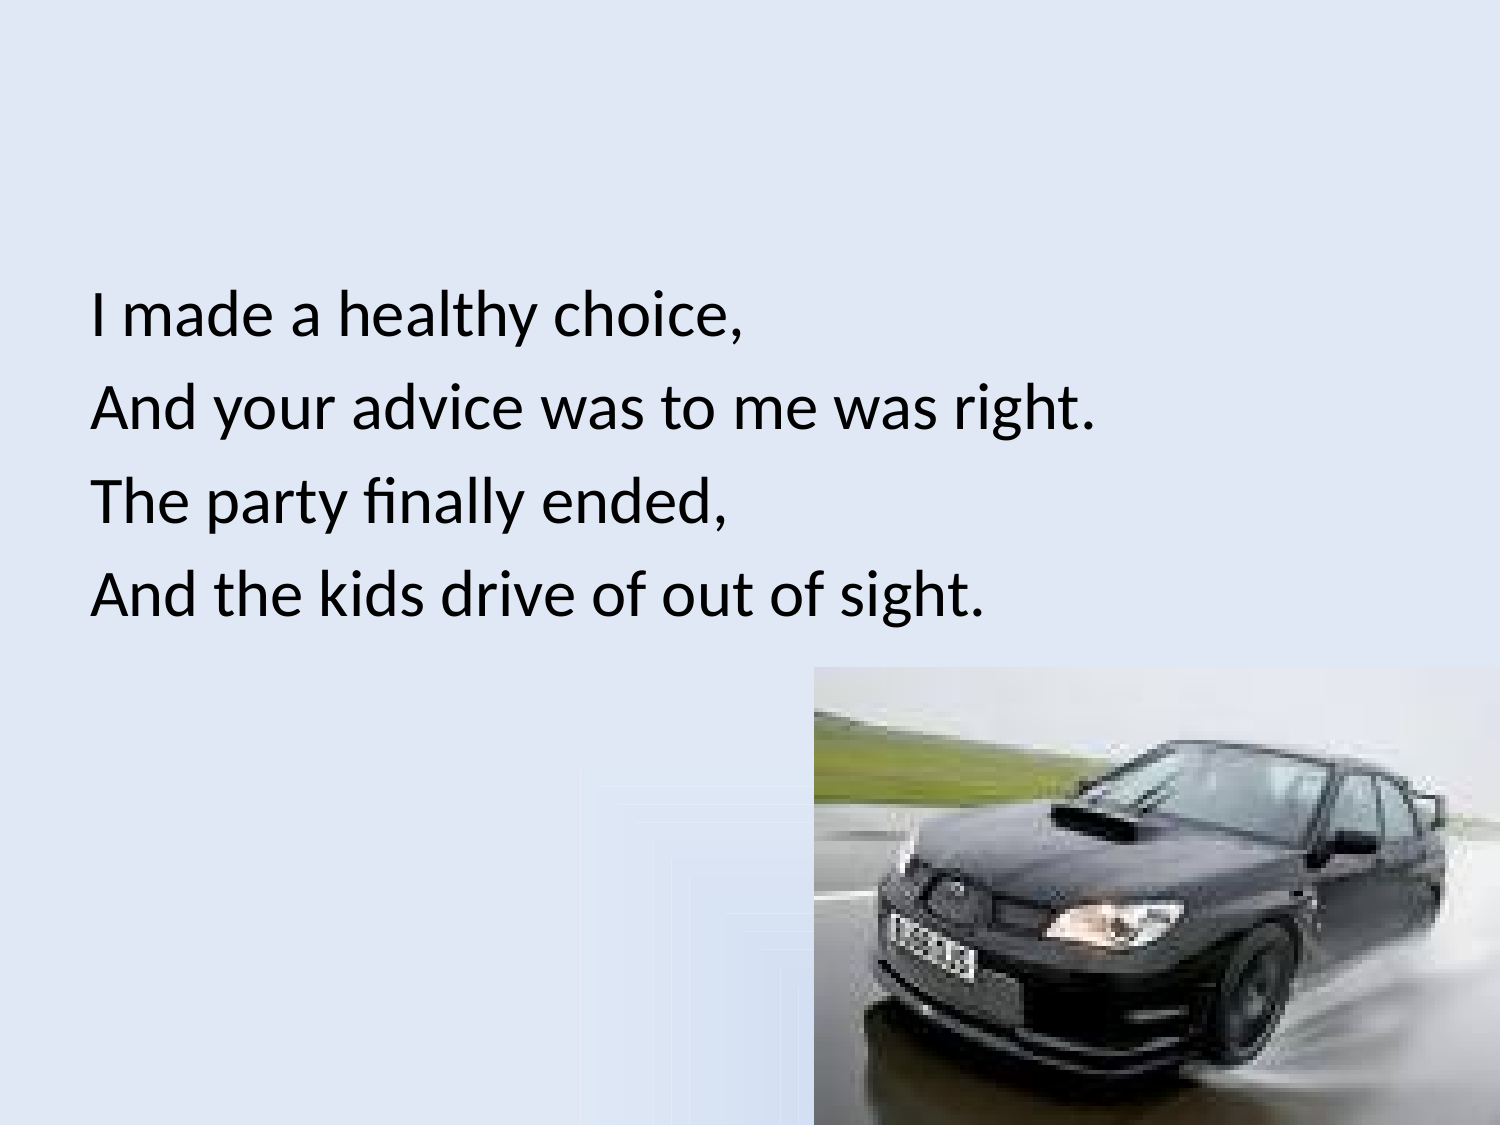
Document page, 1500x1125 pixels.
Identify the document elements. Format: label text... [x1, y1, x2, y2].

list I made a healthy choice, And your advice was to me was right. The party finally ended, And the kids drive of out of sight. [75, 262, 1425, 1005]
picture [814, 667, 1500, 1125]
